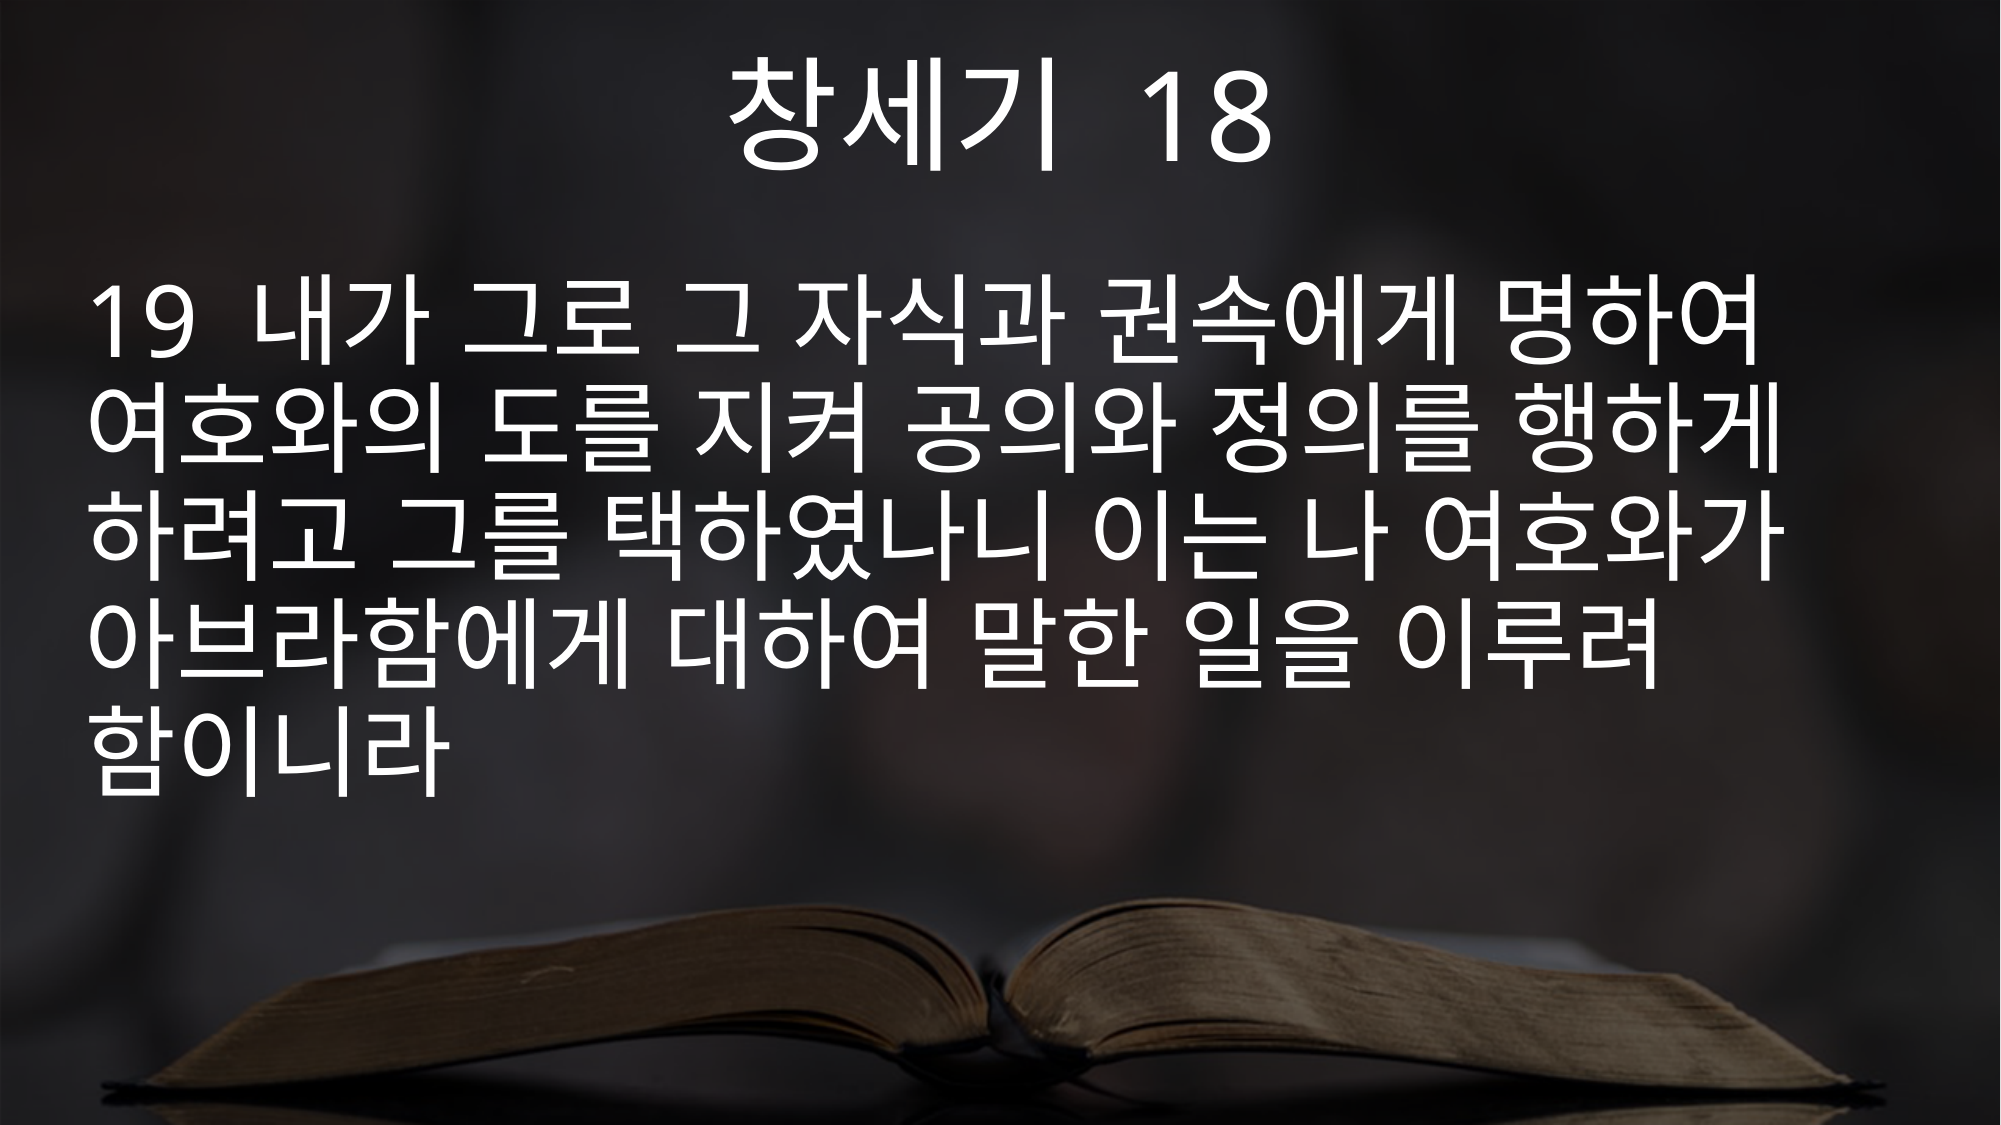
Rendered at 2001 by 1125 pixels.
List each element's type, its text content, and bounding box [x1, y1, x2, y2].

footer 창세기 18 [0, 32, 2000, 192]
picture [0, 0, 2001, 1125]
list 19 내가 그로 그 자식과 권속에게 명하여 여호와의 도를 지켜 공의와 정의를 행하게 하려고 그를 택하였나니 이는 나 여호와가 아브라함에게 대하여 말한 일을 이루려 함이니라 [69, 263, 1953, 423]
